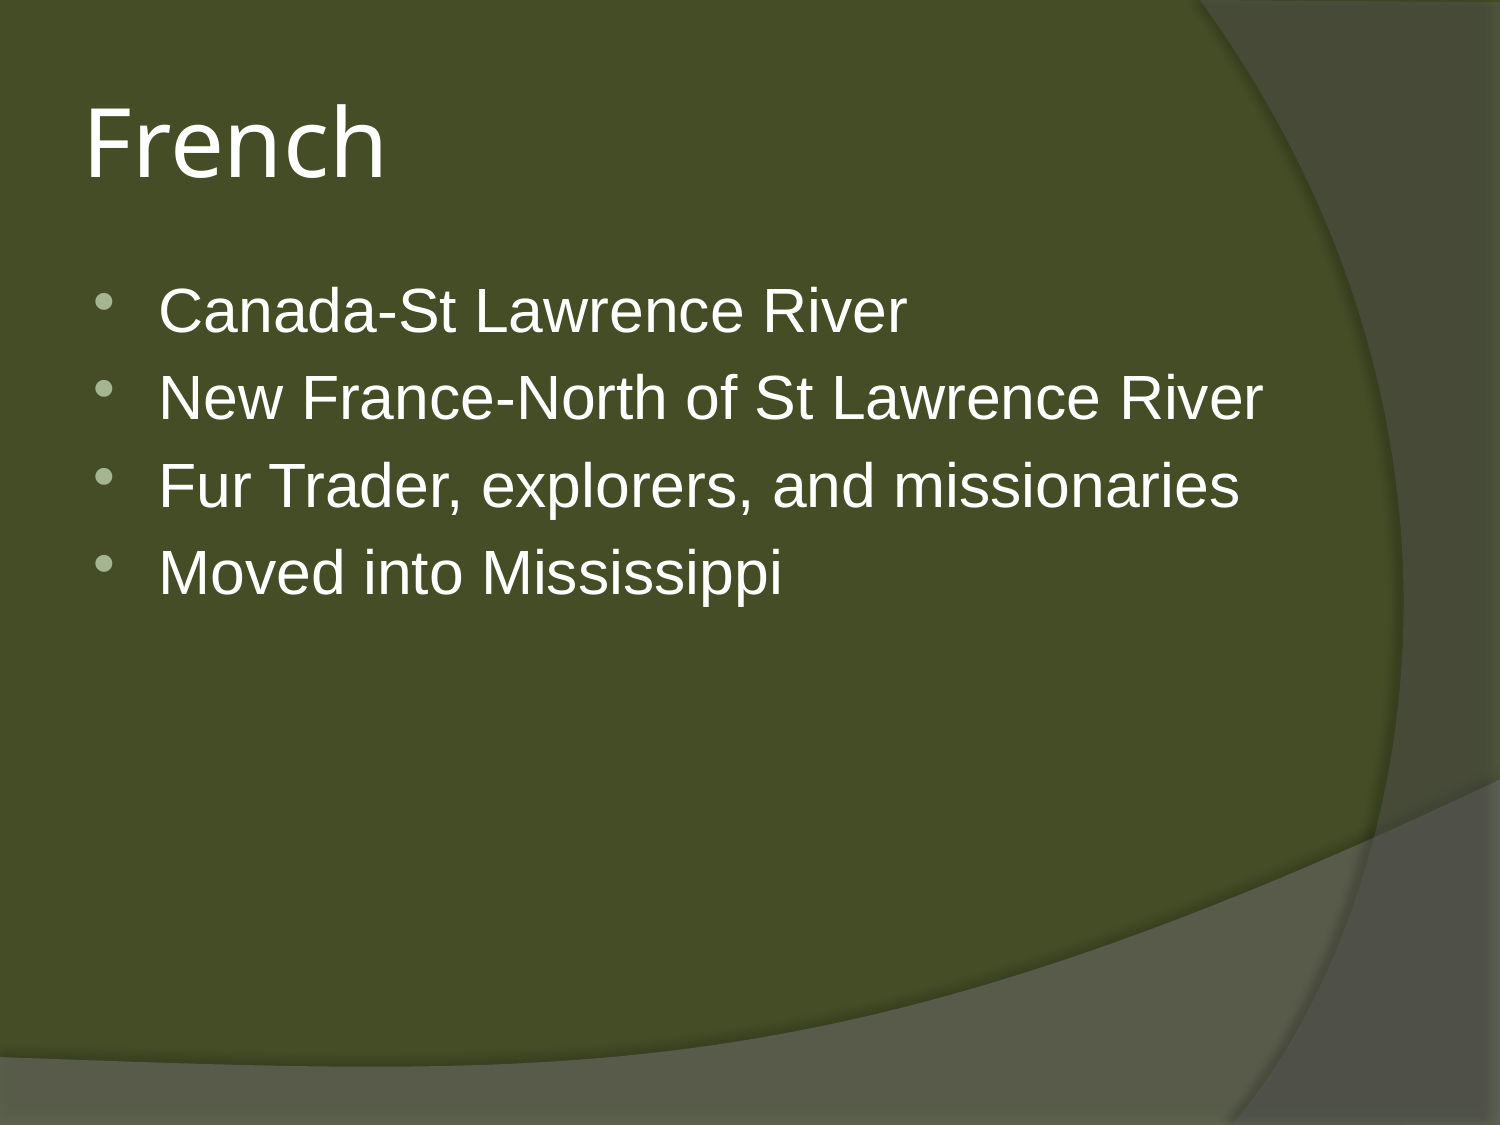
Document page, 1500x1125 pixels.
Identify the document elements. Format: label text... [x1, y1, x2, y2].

title French [75, 45, 1300, 233]
list Canada-St Lawrence River New France-North of St Lawrence River Fur Trader, explorers, and missionaries Moved into Mississippi [75, 262, 1300, 1005]
